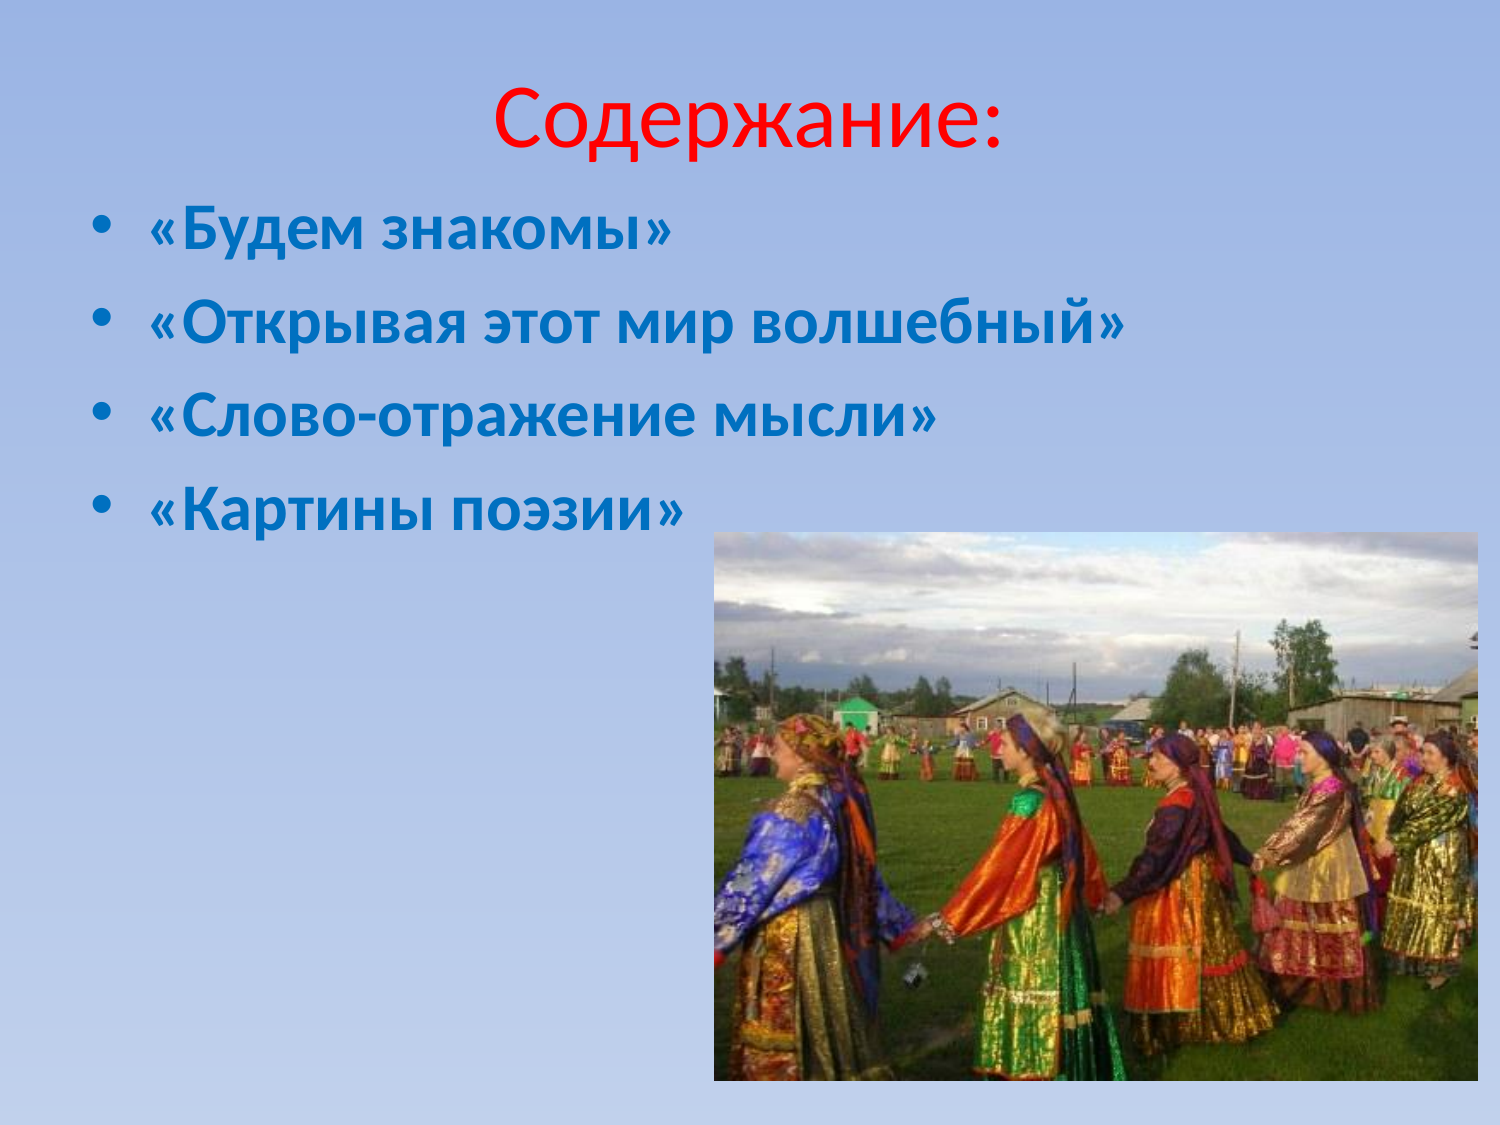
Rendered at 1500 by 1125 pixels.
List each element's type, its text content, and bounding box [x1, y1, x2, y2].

list «Будем знакомы» «Открывая этот мир волшебный» «Слово-отражение мысли» «Картины поэзии» [75, 175, 1425, 575]
title Содержание: [75, 23, 1425, 175]
text_box [374, 509, 1125, 570]
picture [714, 532, 1479, 1081]
